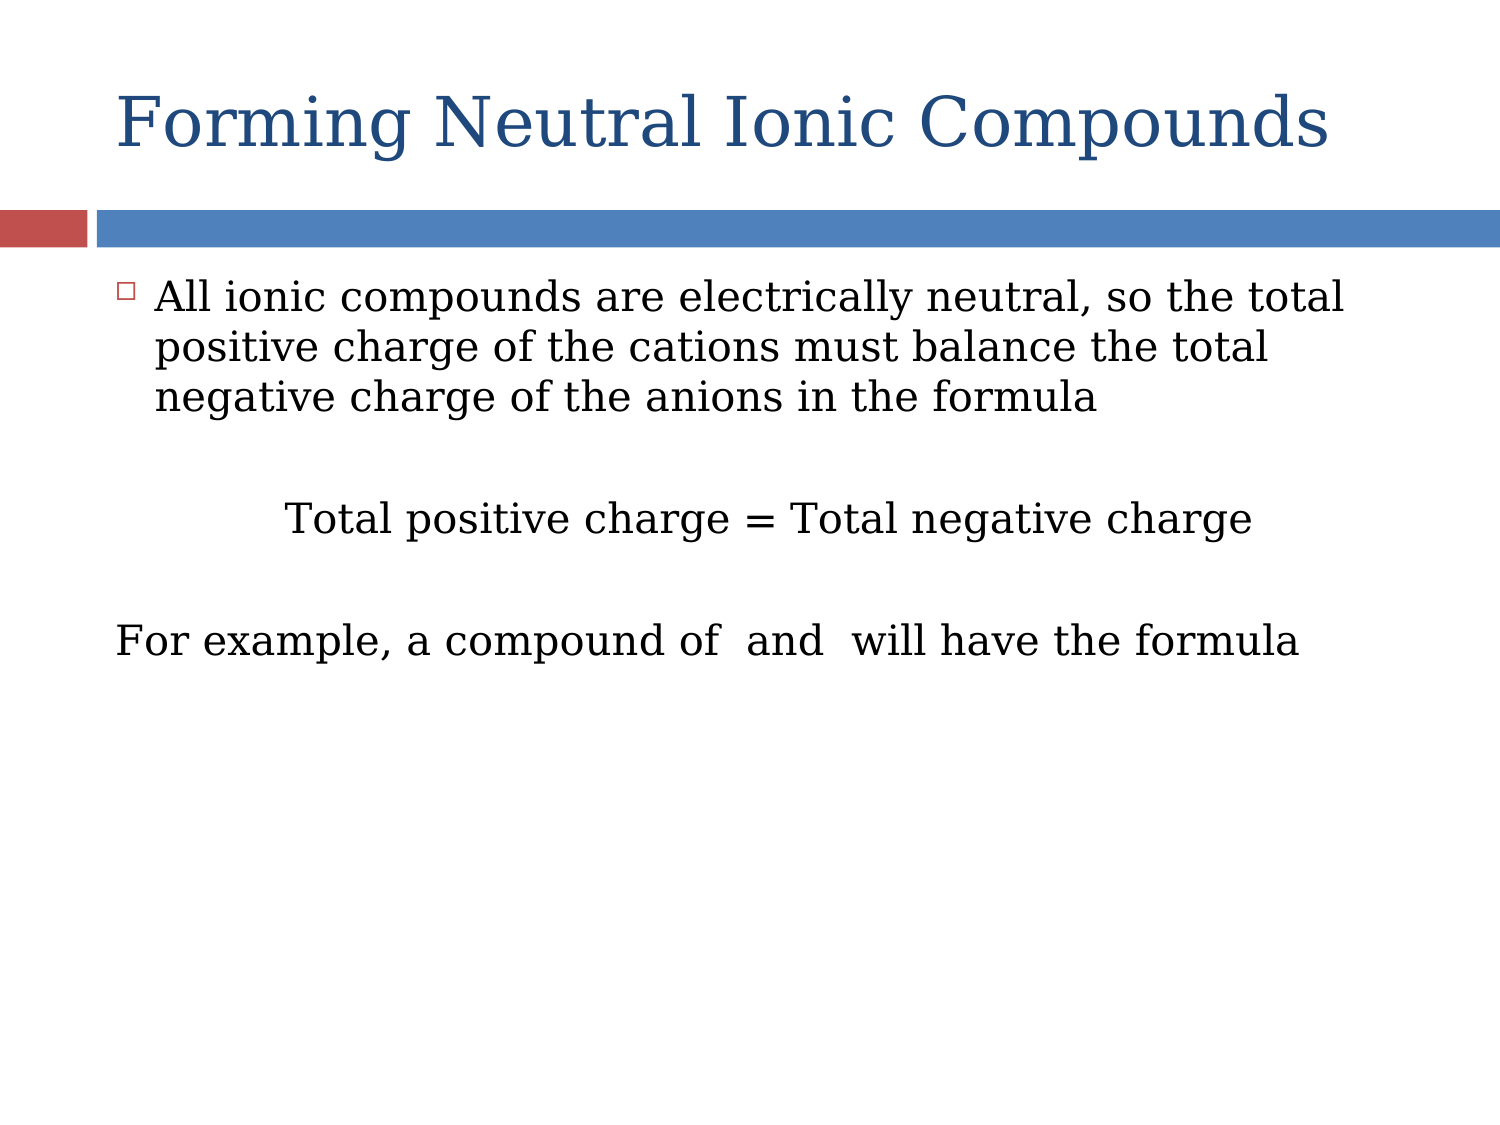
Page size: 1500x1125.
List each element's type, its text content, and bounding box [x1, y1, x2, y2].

title Forming Neutral Ionic Compounds [100, 37, 1438, 200]
